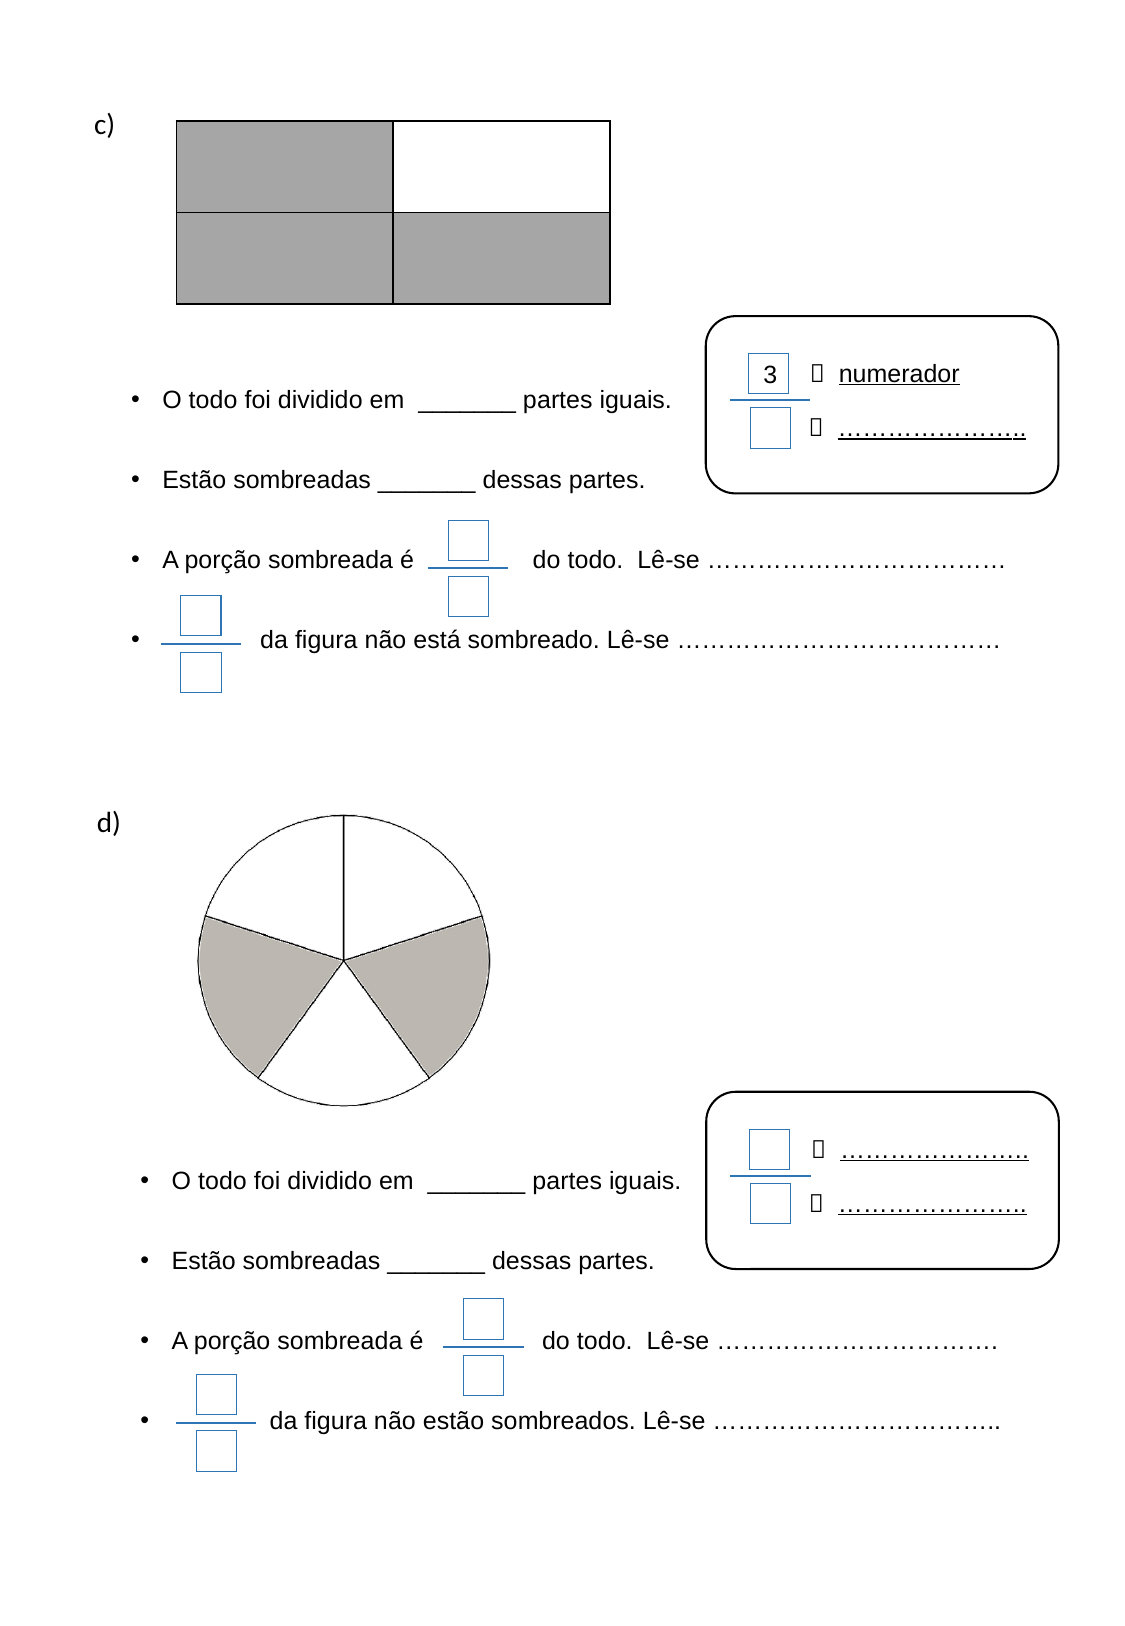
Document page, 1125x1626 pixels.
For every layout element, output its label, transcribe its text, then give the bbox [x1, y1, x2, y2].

text_box d) [82, 778, 170, 846]
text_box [427, 519, 509, 617]
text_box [706, 1091, 1059, 1270]
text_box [705, 316, 1059, 494]
table_header [177, 122, 392, 212]
text_box c) [79, 80, 168, 148]
table_cell [177, 213, 392, 303]
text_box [443, 1298, 524, 1396]
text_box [160, 595, 242, 693]
text_box O todo foi dividido em _______ partes iguais. Estão sombreadas _______ dessas partes. A porção sombreada é do todo. Lê-se ……………………………… da figura não está sombreado. Lê-se ………………………………… [102, 376, 1078, 662]
text_box O todo foi dividido em _______ partes iguais. Estão sombreadas _______ dessas partes. A porção sombreada é do todo. Lê-se ……………………………. da figura não estão sombreados. Lê-se …………………………….. [112, 1157, 1029, 1442]
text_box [175, 1374, 257, 1472]
table_cell [394, 213, 609, 303]
table_header [394, 122, 609, 212]
picture [188, 804, 499, 1116]
